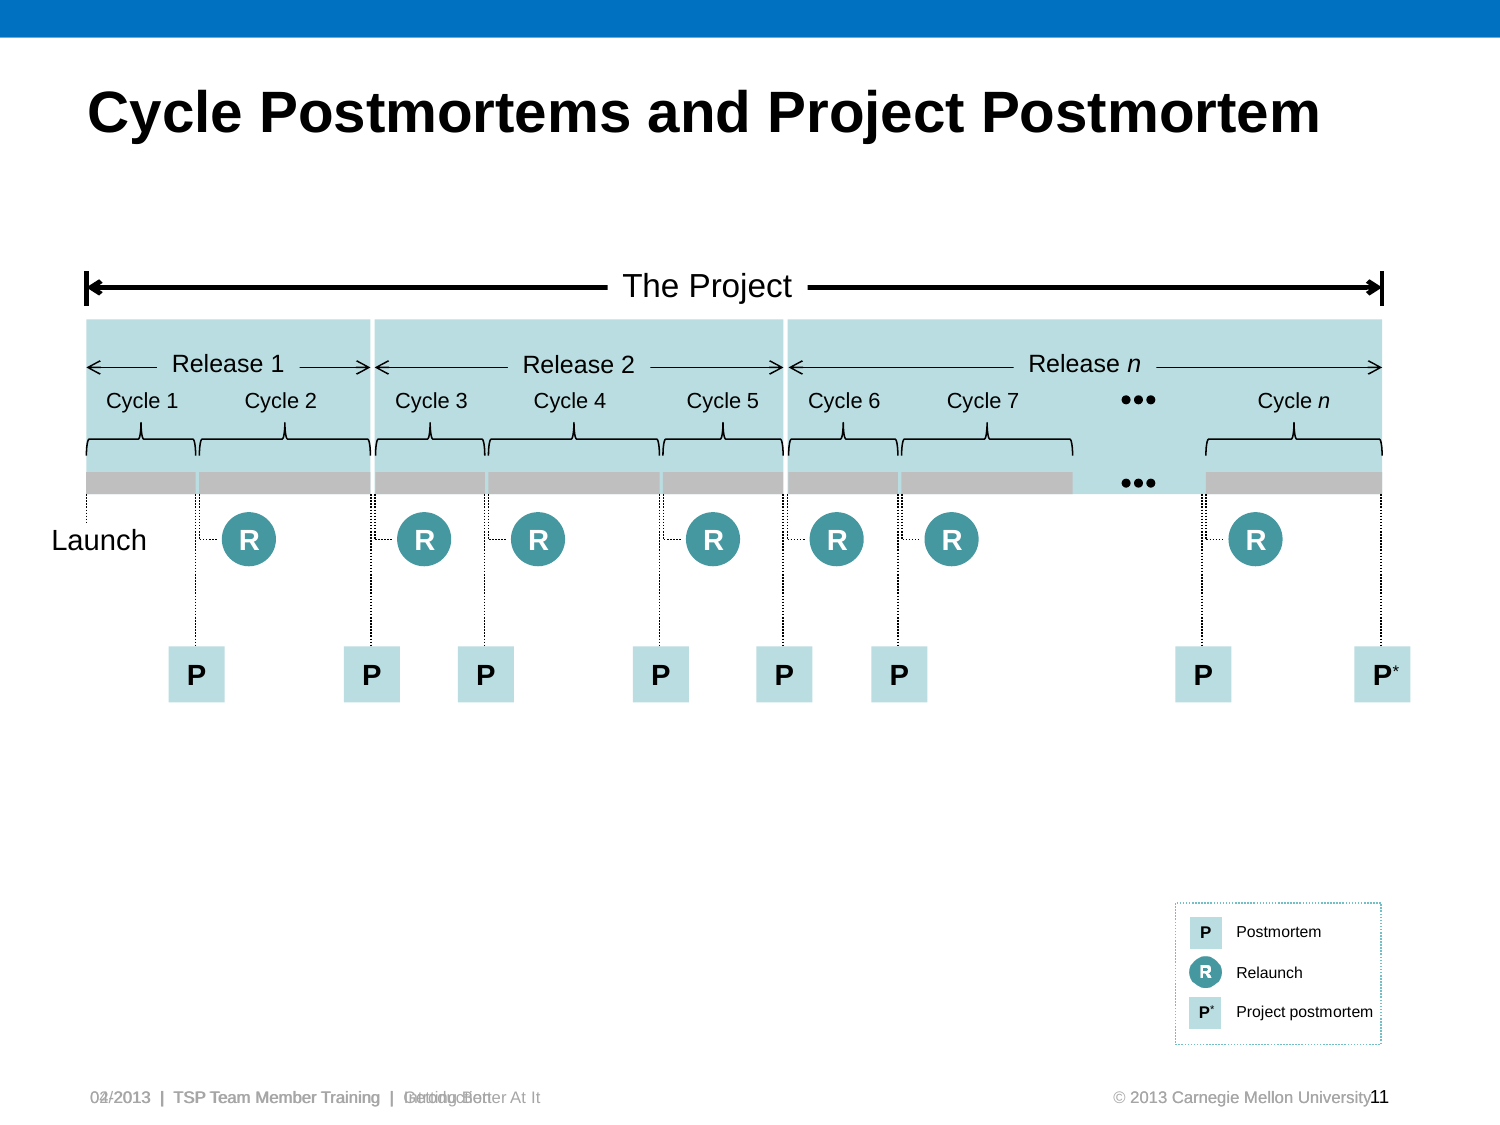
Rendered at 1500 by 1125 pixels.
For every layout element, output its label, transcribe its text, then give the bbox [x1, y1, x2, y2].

title Cycle Postmortems and Project Postmortem [87, 87, 1439, 145]
text_box Launch [36, 513, 163, 564]
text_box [168, 493, 1416, 703]
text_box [85, 378, 1383, 495]
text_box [1175, 902, 1387, 1045]
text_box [86, 256, 1383, 378]
